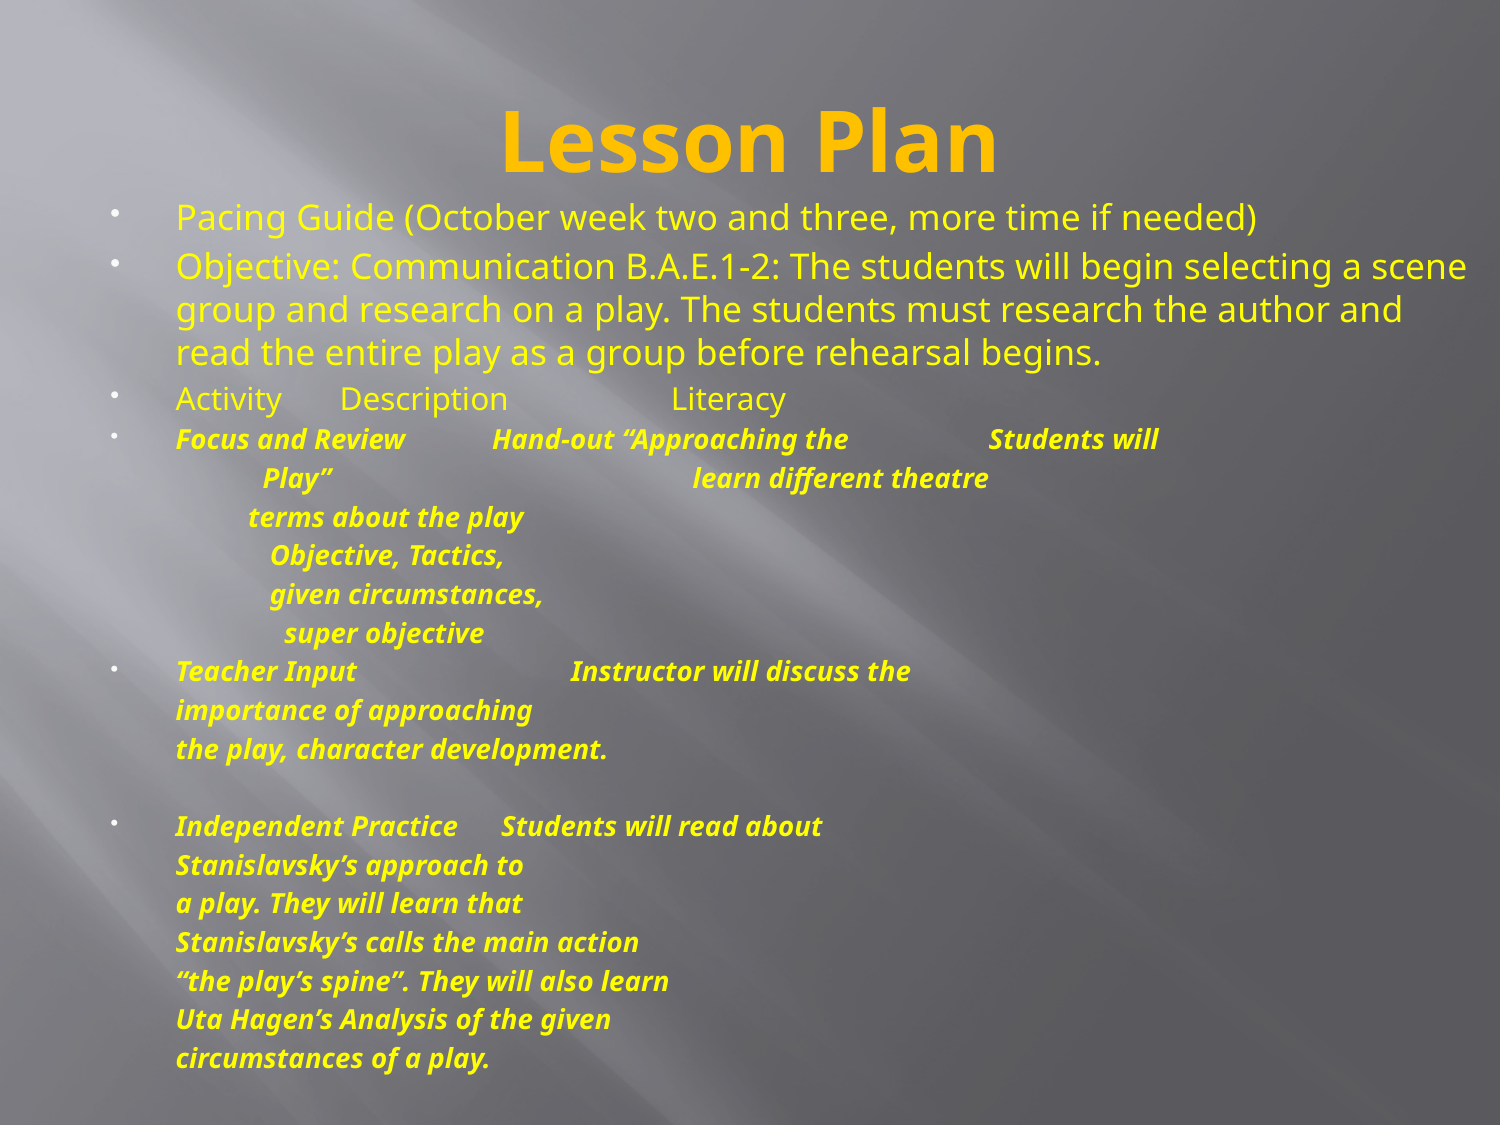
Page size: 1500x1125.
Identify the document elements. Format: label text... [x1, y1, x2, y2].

list Pacing Guide (October week two and three, more time if needed) Objective: Communication B.A.E.1-2: The students will begin selecting a scene group and research on a play. The students must research the author and read the entire play as a group before rehearsal begins. Activity Description Literacy Focus and Review Hand-out “Approaching the Students will Play” learn different theatre terms about the play Objective, Tactics, given circumstances, super objective Teacher Input Instructor will discuss the importance of approaching the play, character development. Independent Practice Students will read about Stanislavsky’s approach to a play. They will learn that Stanislavsky’s calls the main action “the play’s spine”. They will also learn Uta Hagen’s Analysis of the given circumstances of a play. [75, 187, 1500, 1125]
title Lesson Plan [75, 45, 1425, 187]
